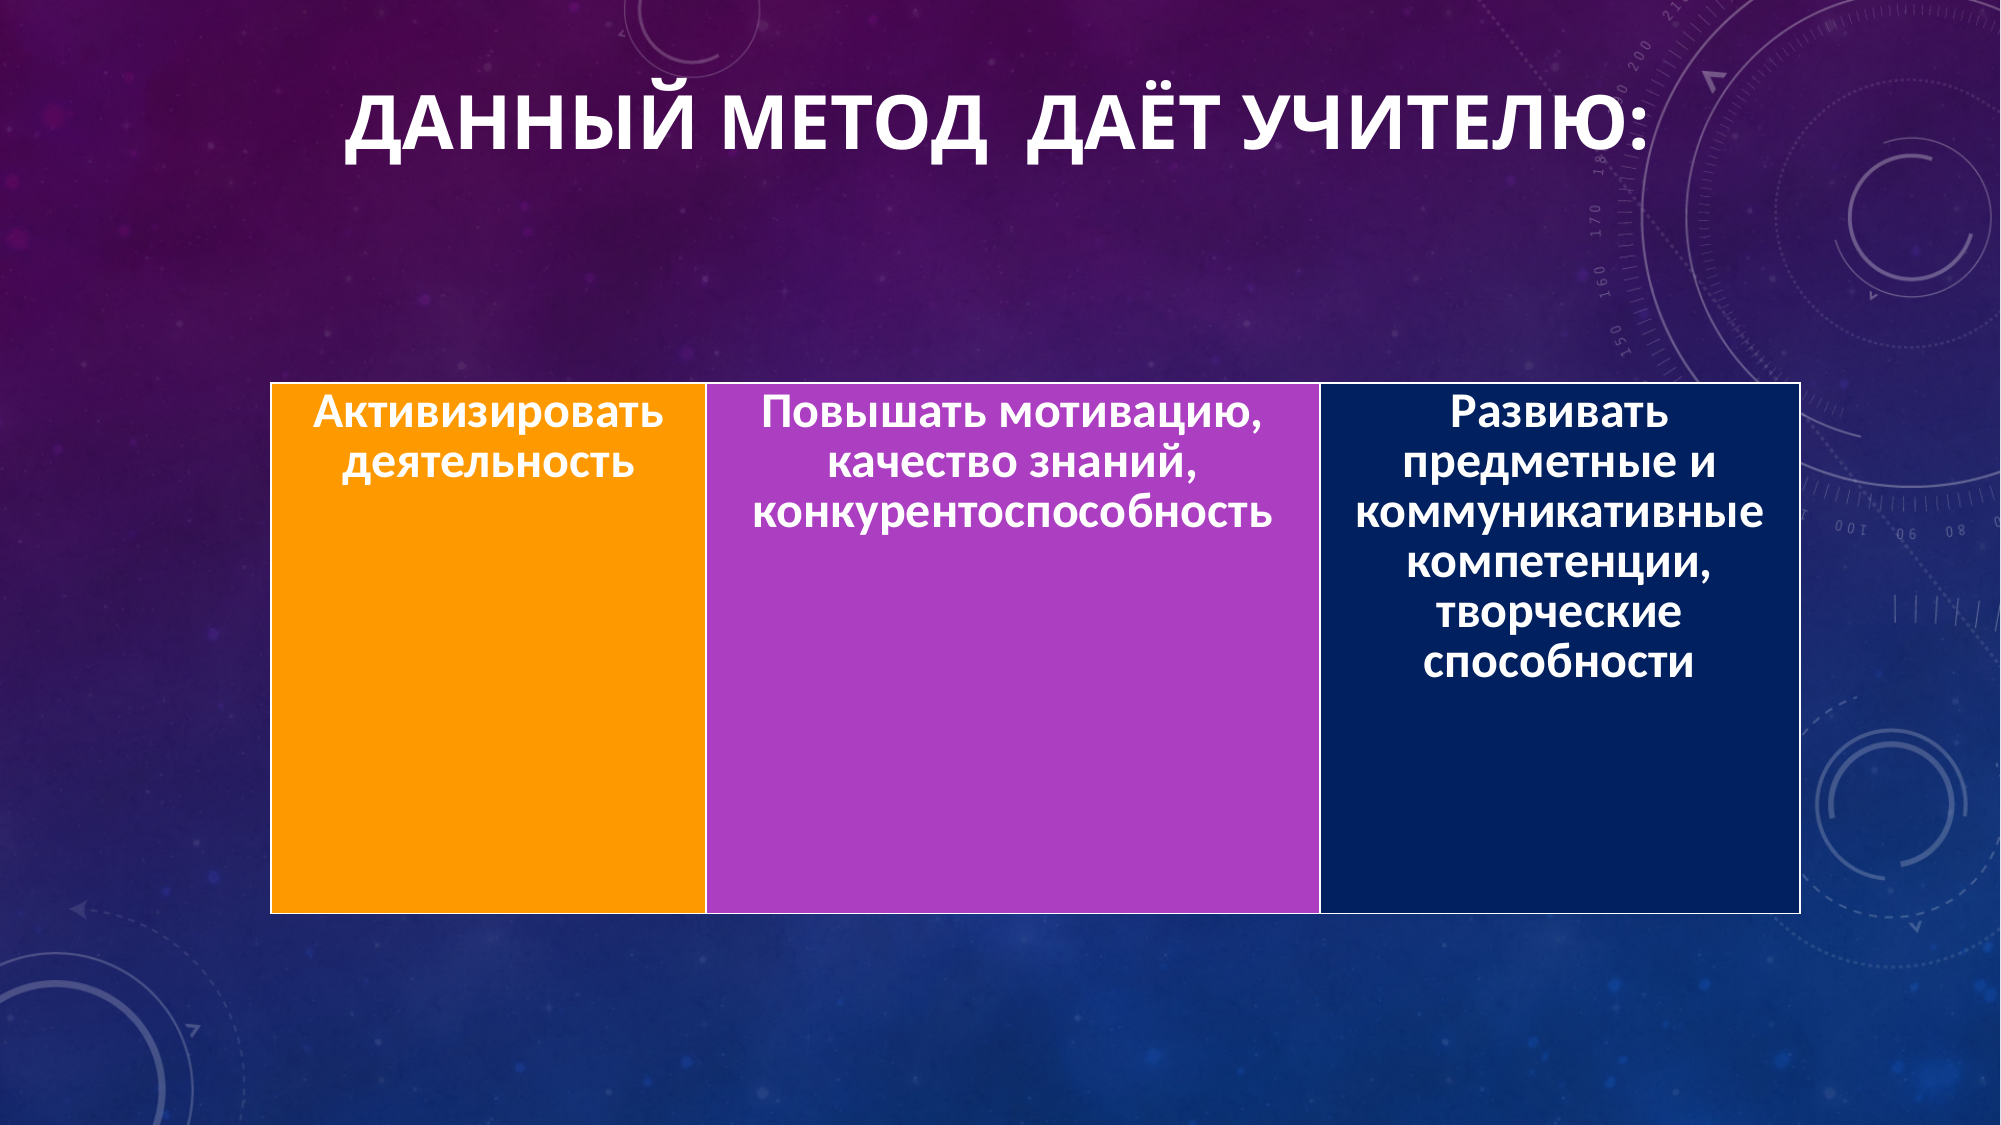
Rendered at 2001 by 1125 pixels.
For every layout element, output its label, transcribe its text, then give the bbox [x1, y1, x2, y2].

picture [0, 0, 2001, 1125]
text_box Данный метод даёт учителю: [88, 0, 1908, 241]
table_header Активизировать деятельность [272, 384, 705, 913]
table_header Развивать предметные и коммуникативные компетенции, творческие способности [1321, 384, 1799, 913]
table_header Повышать мотивацию, качество знаний, конкурентоспособность [707, 384, 1319, 913]
